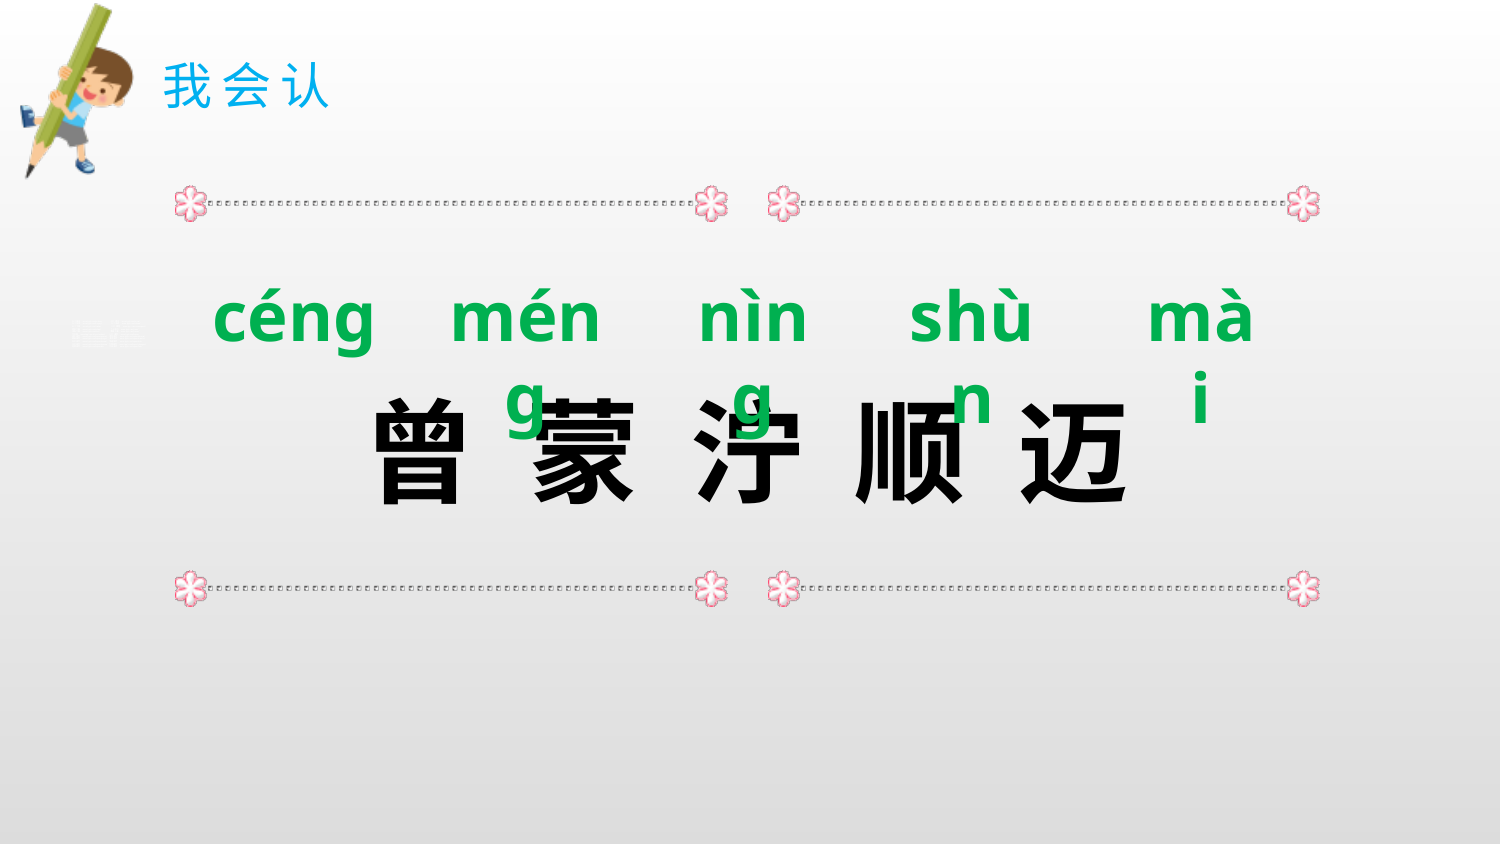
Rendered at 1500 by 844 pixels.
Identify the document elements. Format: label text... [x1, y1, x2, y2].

text_box céng [189, 266, 400, 361]
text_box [175, 570, 1320, 607]
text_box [175, 185, 1320, 222]
text_box nìng [669, 266, 838, 443]
text_box méng [437, 266, 616, 443]
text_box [8, 0, 354, 189]
text_box 曾 蒙 泞 顺 迈 [197, 376, 1297, 523]
text_box shùn [891, 266, 1054, 443]
text_box mài [1133, 266, 1270, 443]
